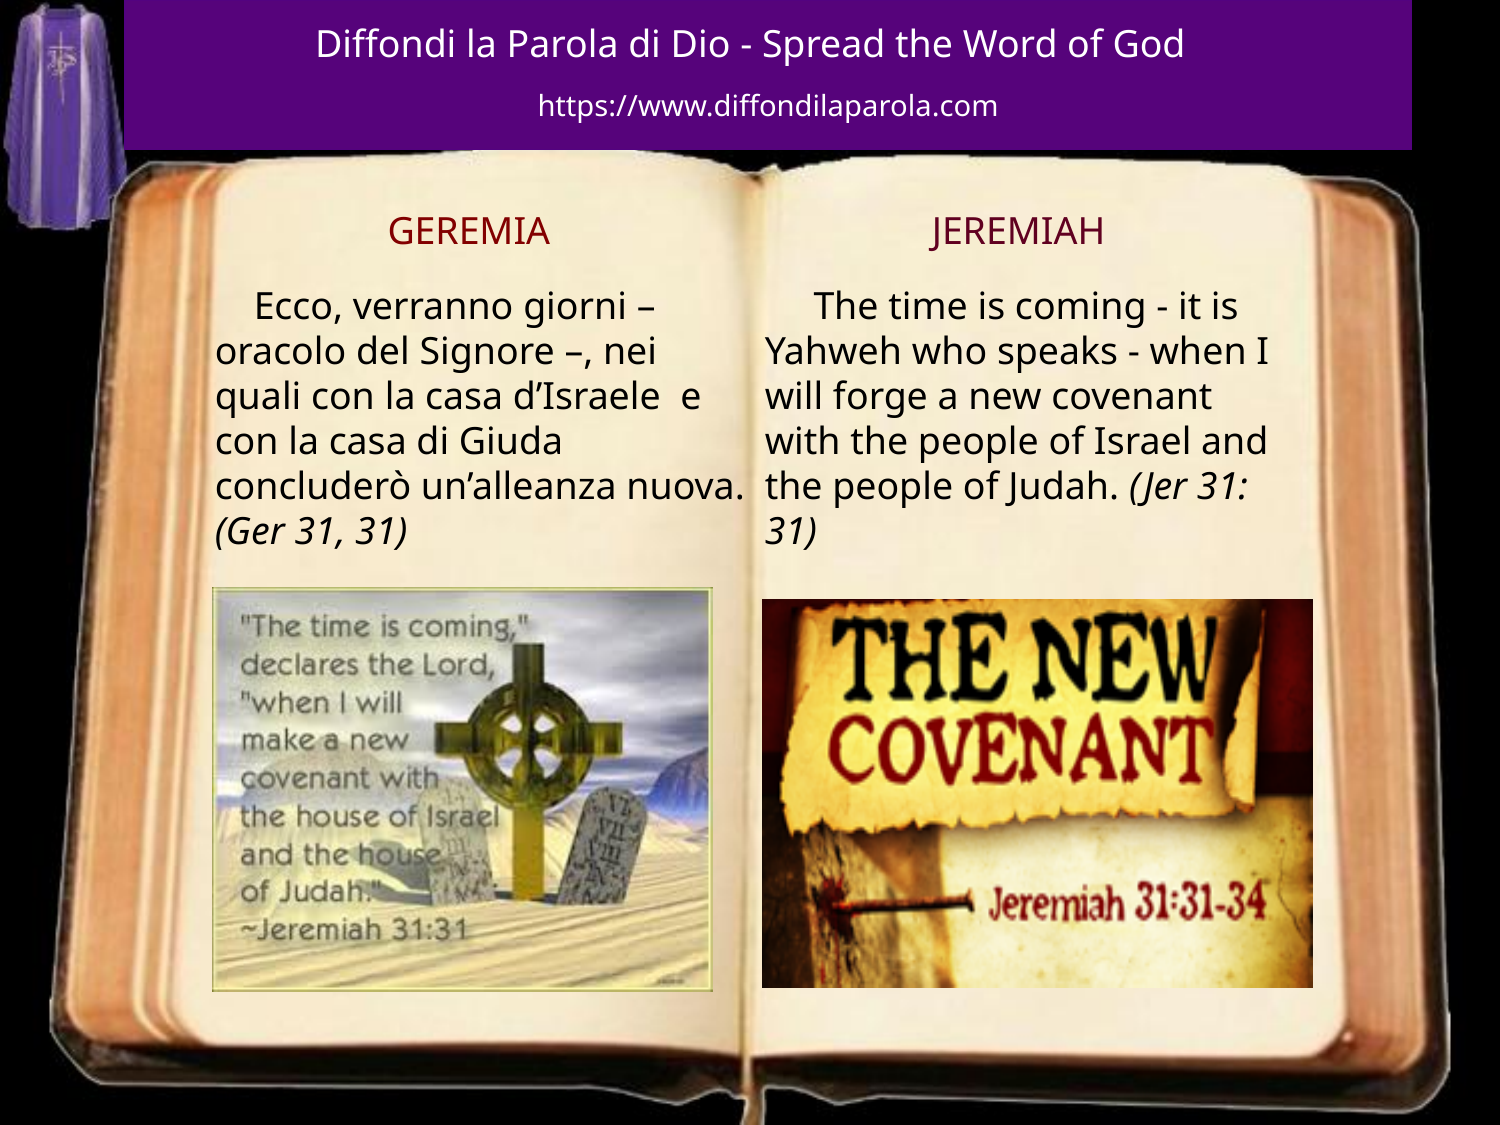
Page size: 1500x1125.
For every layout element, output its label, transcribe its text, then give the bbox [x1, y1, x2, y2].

text_box The time is coming - it is Yahweh who speaks - when I will forge a new covenant with the people of Israel and the people of Judah. (Jer 31: 31) [750, 274, 1300, 560]
picture [0, 0, 1500, 1125]
text_box GEREMIA [187, 199, 750, 260]
text_box Diffondi la Parola di Dio - Spread the Word of God https://www.diffondilaparola.com [124, 0, 1412, 150]
text_box Ecco, verranno giorni – oracolo del Signore –, nei quali con la casa d’Israele e con la casa di Giuda concluderò un’alleanza nuova. (Ger 31, 31) [200, 274, 750, 560]
text_box JEREMIAH [762, 199, 1275, 260]
